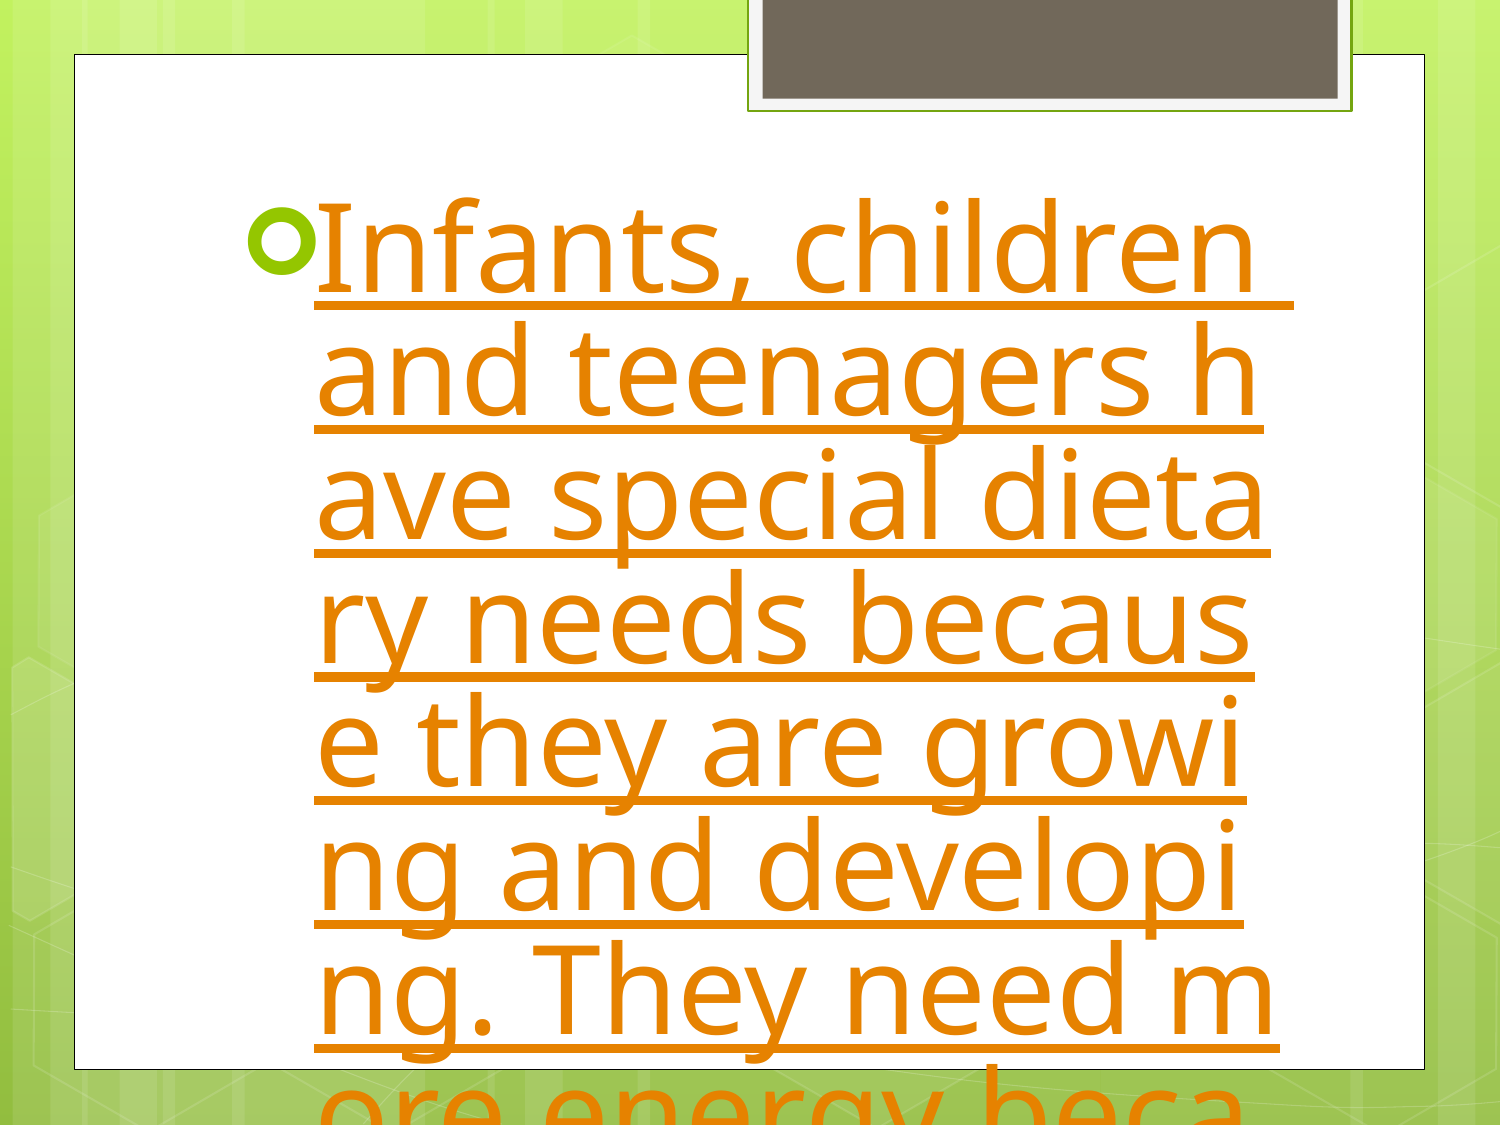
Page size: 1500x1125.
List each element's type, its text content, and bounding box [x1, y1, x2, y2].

list Infants, children and teenagers have special dietary needs because they are growing and developing. They need more energy because they are playing and being active. Make sure the food you choose is suitable for their needs [206, 160, 1319, 1012]
